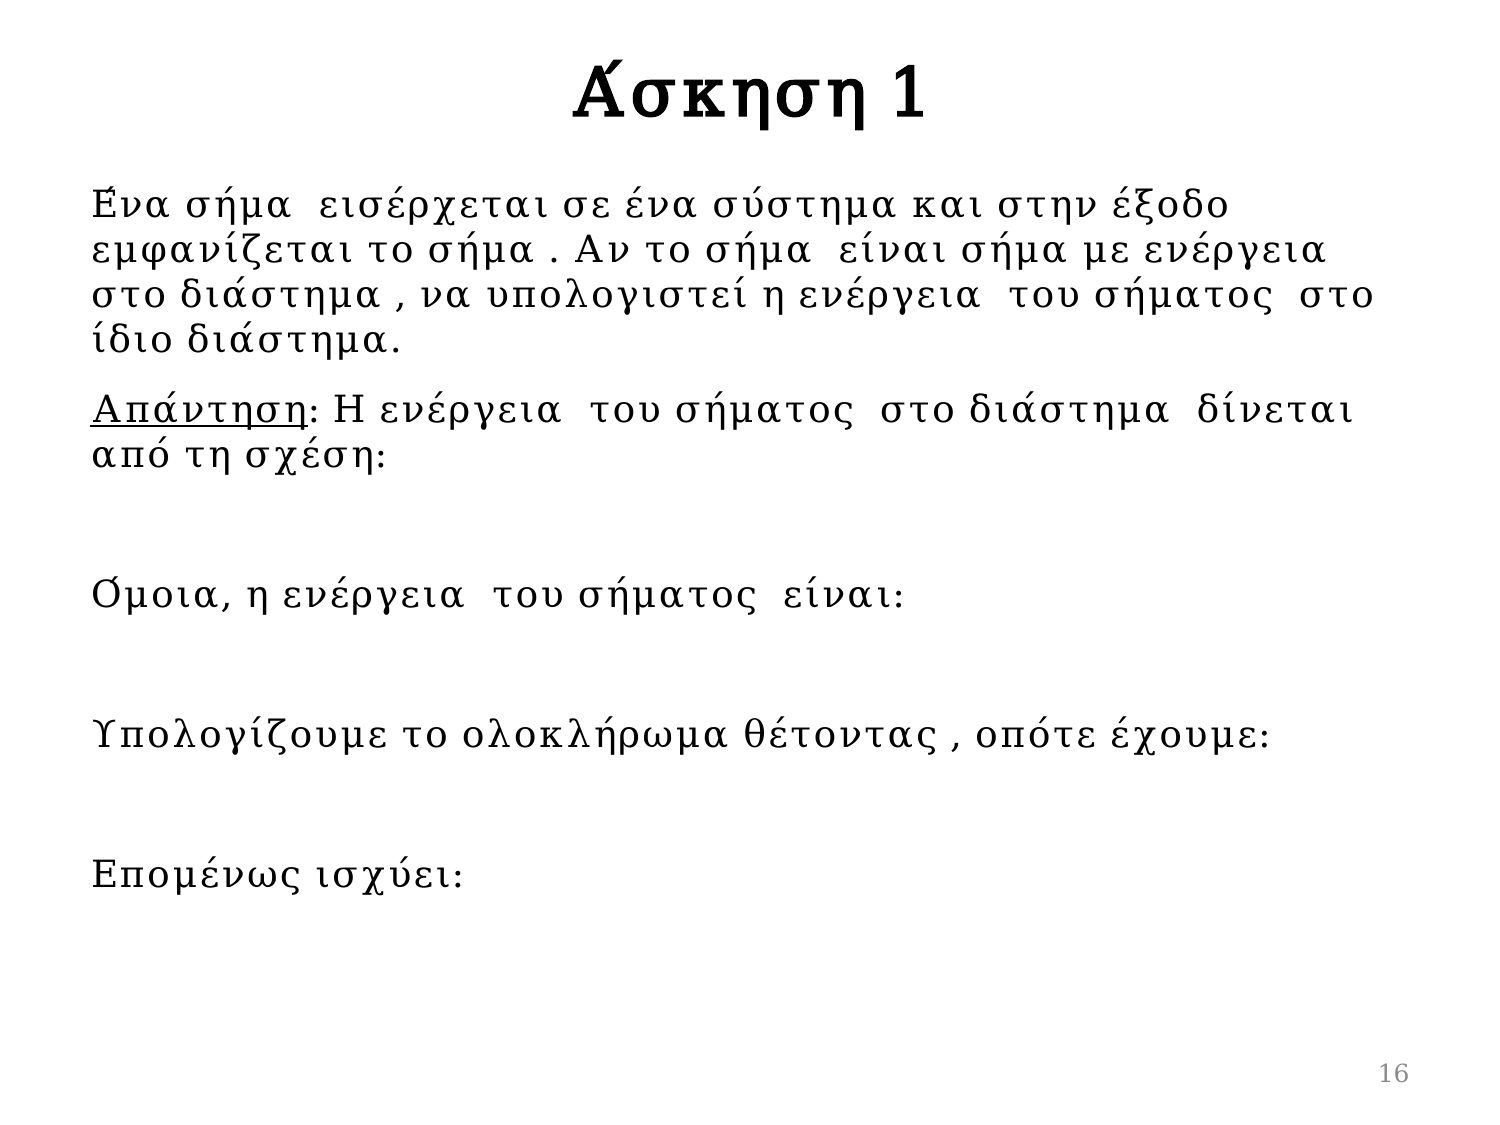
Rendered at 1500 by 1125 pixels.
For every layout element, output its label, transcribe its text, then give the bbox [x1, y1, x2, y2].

slide_number 16 [1222, 1042, 1425, 1103]
title Άσκηση 1 [75, 19, 1425, 159]
